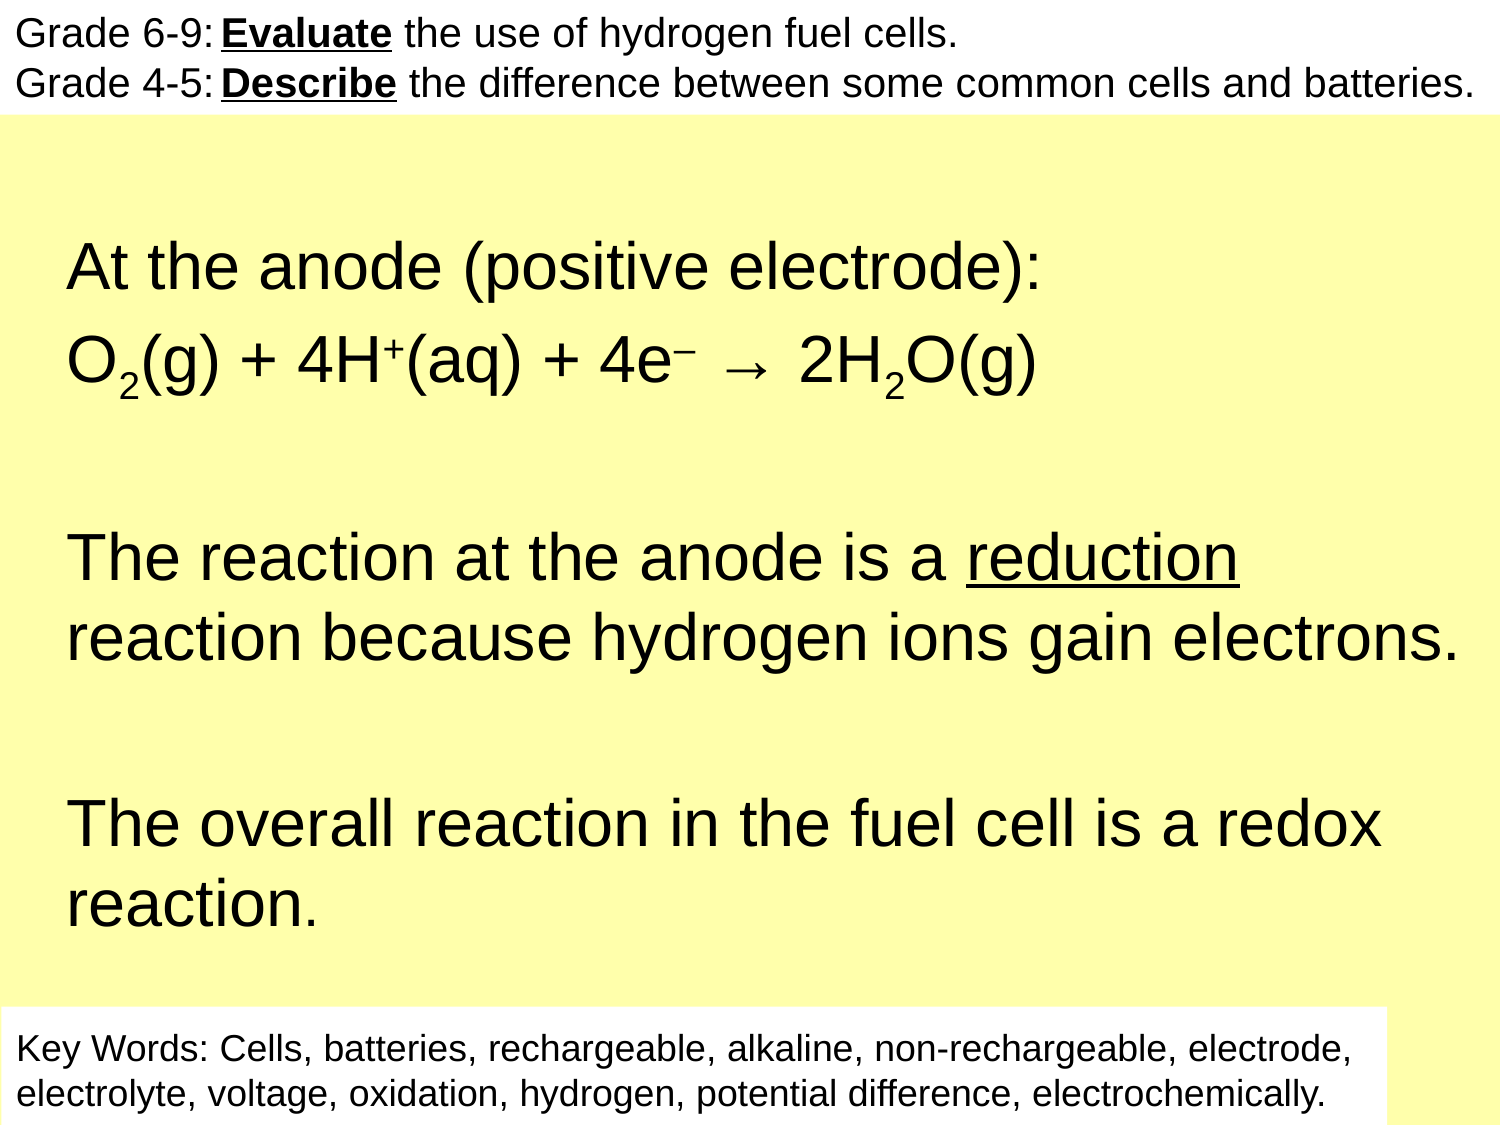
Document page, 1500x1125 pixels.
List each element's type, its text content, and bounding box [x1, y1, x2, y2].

text_box Key Words: Cells, batteries, rechargeable, alkaline, non-rechargeable, electrode, electrolyte, voltage, oxidation, hydrogen, potential difference, electrochemically. [1, 1006, 1388, 1125]
text_box At the anode (positive electrode): O2(g) + 4H+(aq) + 4e– → 2H2O(g) The reaction at the anode is a reduction reaction because hydrogen ions gain electrons. The overall reaction in the fuel cell is a redox reaction. [51, 121, 1500, 902]
text_box Grade 6-9: Evaluate the use of hydrogen fuel cells. Grade 4-5: Describe the difference between some common cells and batteries. [0, 0, 1500, 114]
